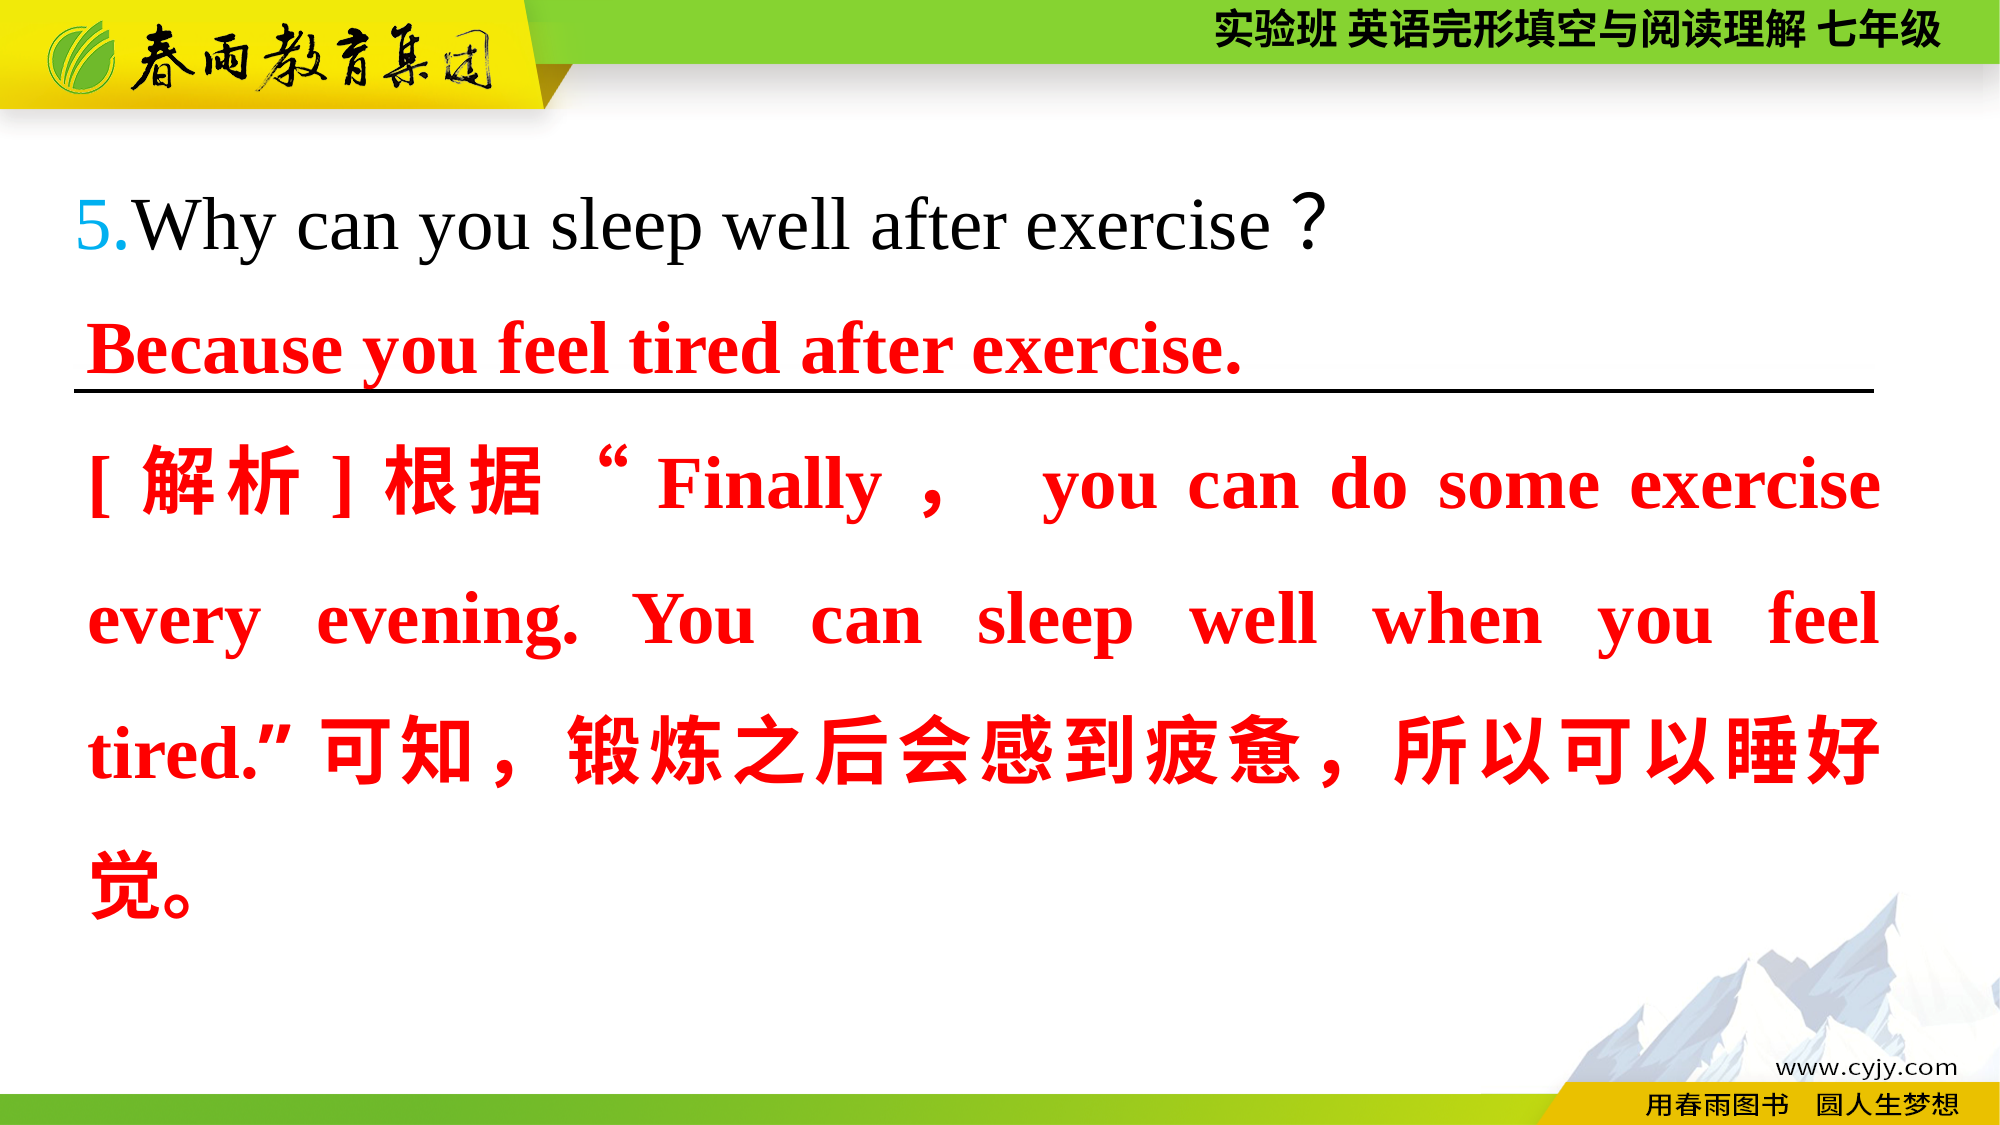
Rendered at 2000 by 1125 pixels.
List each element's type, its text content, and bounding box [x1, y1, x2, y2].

picture [0, 0, 2000, 1125]
list 5.Why can you sleep well after exercise？ ———————————————————————— [59, 122, 1944, 411]
text_box [解析]根据“Finally， you can do some exercise every evening. You can sleep well when you feel tired.”可知，锻炼之后会感到疲惫，所以可以睡好觉。 [72, 380, 1898, 936]
text_box Because you feel tired after exercise. [71, 245, 1899, 396]
